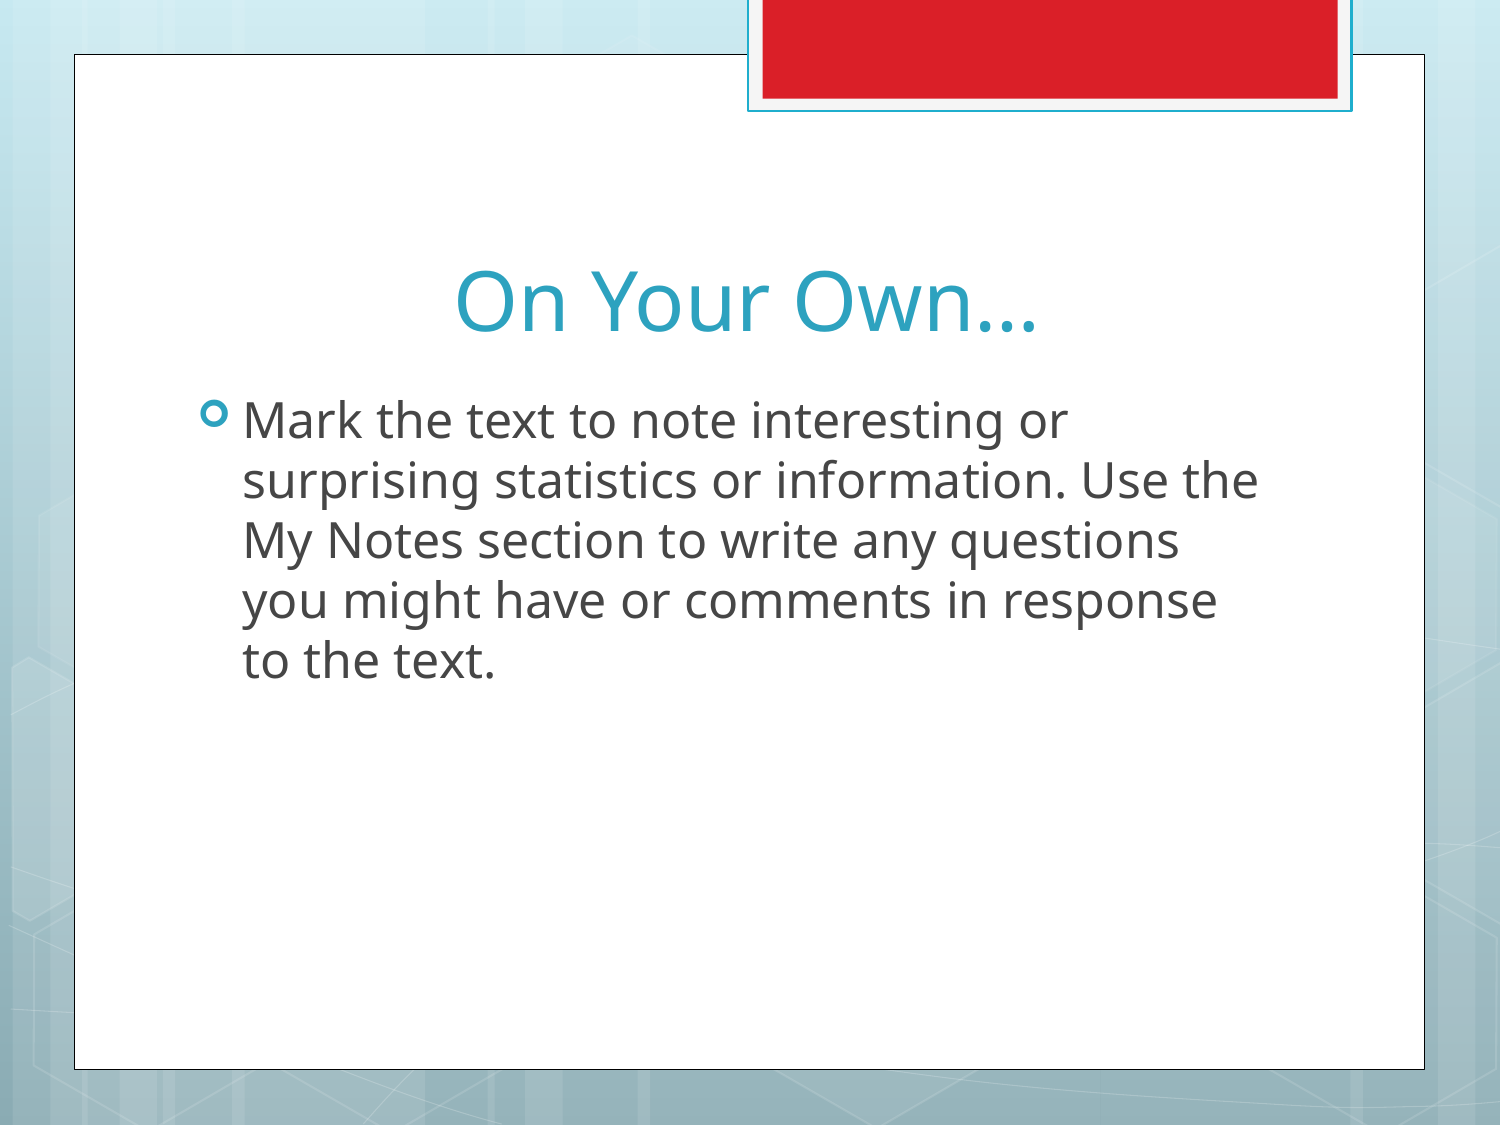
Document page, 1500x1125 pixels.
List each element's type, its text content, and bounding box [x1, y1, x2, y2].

title On Your Own… [171, 168, 1324, 357]
list Mark the text to note interesting or surprising statistics or information. Use the My Notes section to write any questions you might have or comments in response to the text. [171, 381, 1283, 957]
